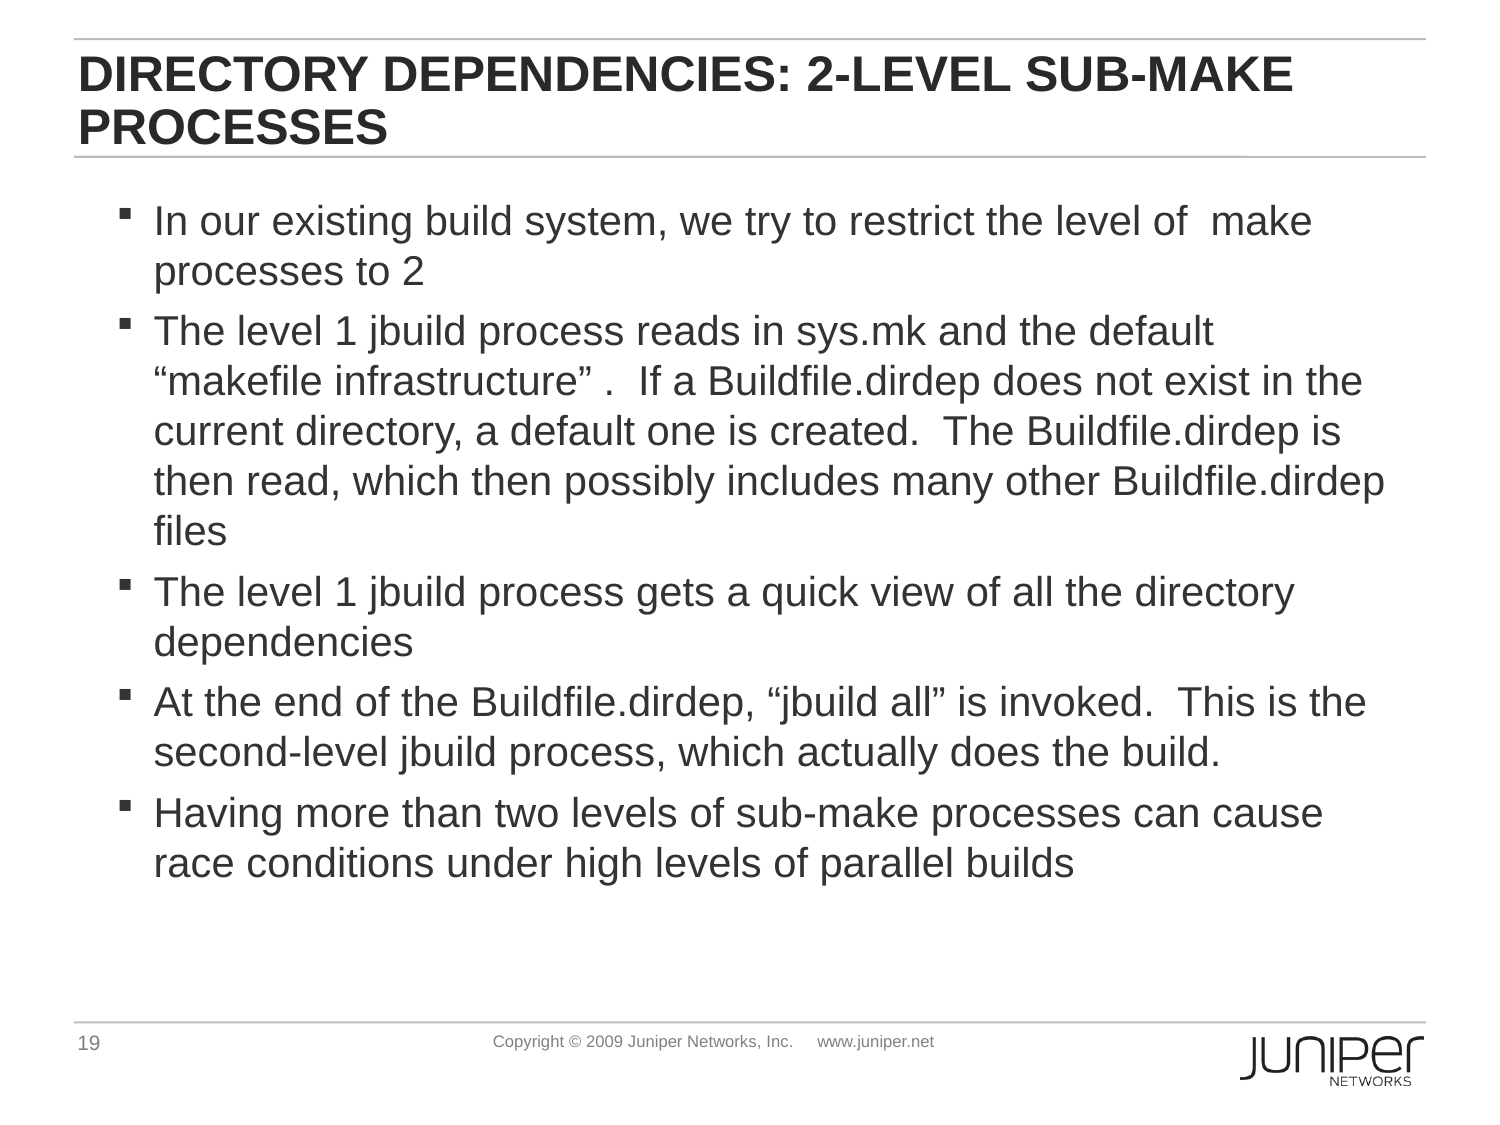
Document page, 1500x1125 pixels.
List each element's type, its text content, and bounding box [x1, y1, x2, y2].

picture [1240, 1036, 1424, 1086]
title Directory dependencies: 2-level sub-make processes [77, 41, 1427, 164]
list In our existing build system, we try to restrict the level of make processes to 2 The level 1 jbuild process reads in sys.mk and the default “makefile infrastructure” . If a Buildfile.dirdep does not exist in the current directory, a default one is created. The Buildfile.dirdep is then read, which then possibly includes many other Buildfile.dirdep files The level 1 jbuild process gets a quick view of all the directory dependencies At the end of the Buildfile.dirdep, “jbuild all” is invoked. This is the second-level jbuild process, which actually does the build. Having more than two levels of sub-make processes can cause race conditions under high levels of parallel builds [60, 186, 1411, 983]
